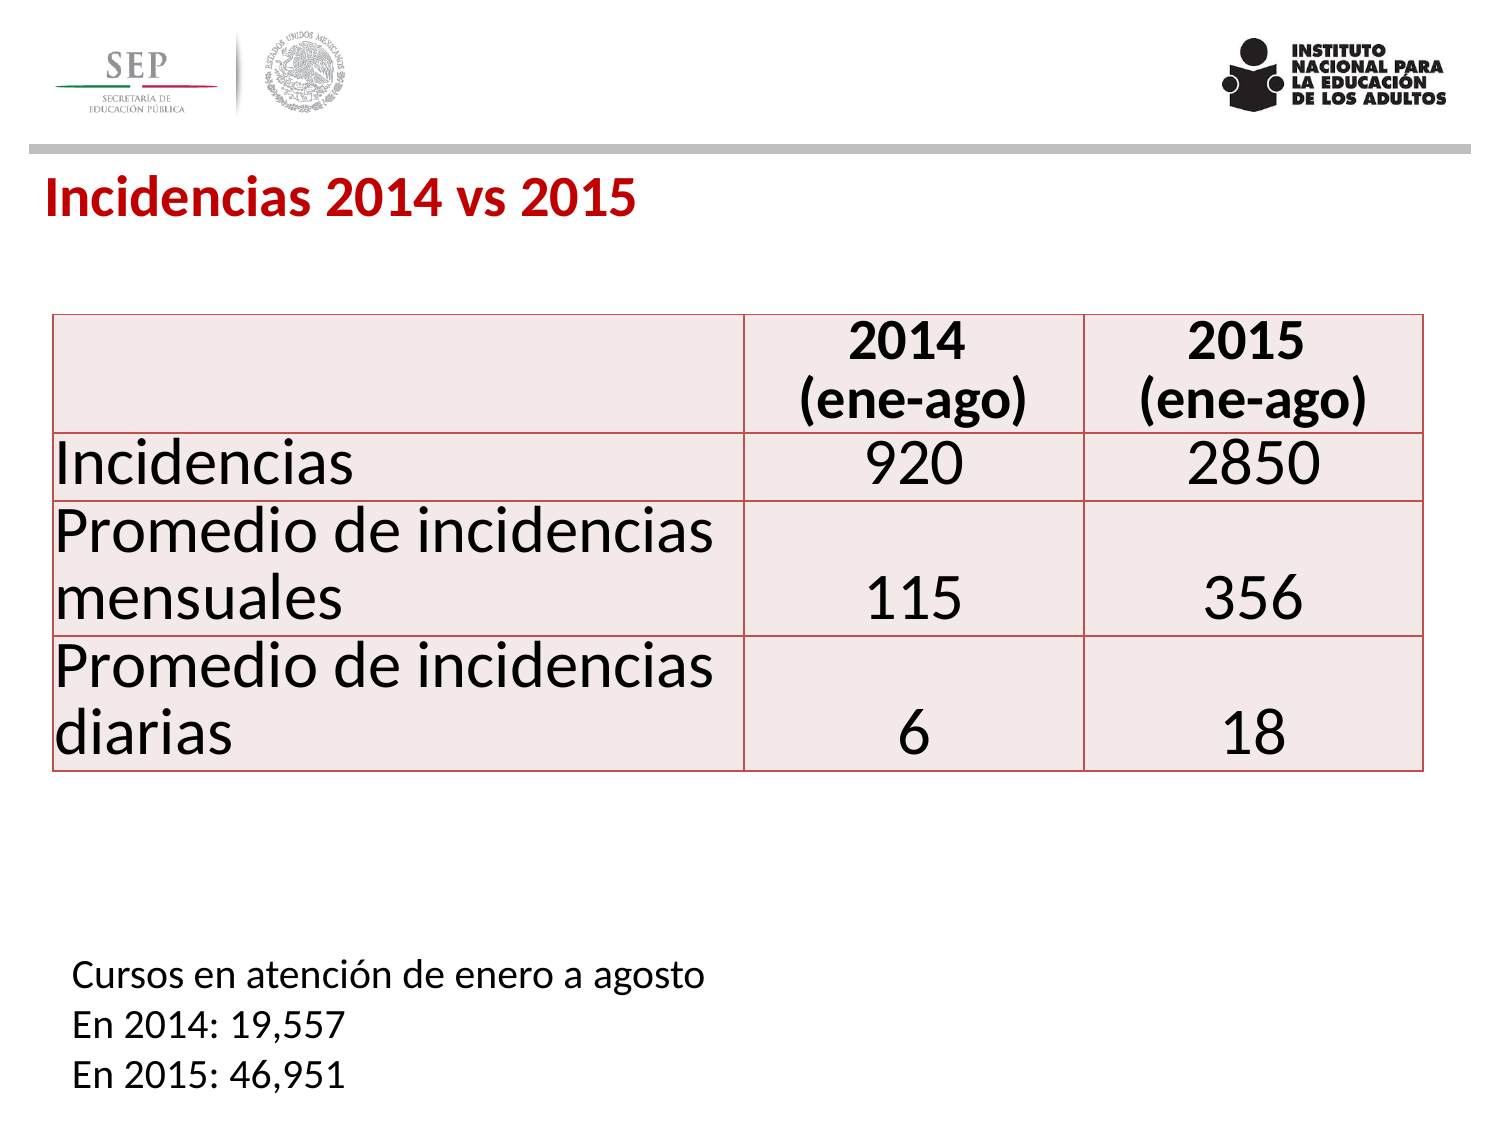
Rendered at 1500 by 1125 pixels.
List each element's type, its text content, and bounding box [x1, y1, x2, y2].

table_cell 115 [745, 502, 1083, 635]
table_cell 6 [745, 637, 1083, 770]
table_header 2015 (ene-ago) [1085, 315, 1422, 432]
table_header [54, 315, 743, 432]
picture [53, 24, 347, 126]
table_cell Promedio de incidencias diarias [54, 637, 743, 770]
table_cell 2850 [1085, 434, 1422, 500]
table_cell Promedio de incidencias mensuales [54, 502, 743, 635]
table_cell 356 [1085, 502, 1422, 635]
text_box Incidencias 2014 vs 2015 [29, 150, 942, 236]
text_box Cursos en atención de enero a agosto En 2014: 19,557 En 2015: 46,951 [57, 939, 1203, 1104]
table_cell 18 [1085, 637, 1422, 770]
table_header 2014 (ene-ago) [745, 315, 1083, 432]
picture [1222, 38, 1446, 112]
table_cell 920 [745, 434, 1083, 500]
table_cell Incidencias [54, 434, 743, 500]
